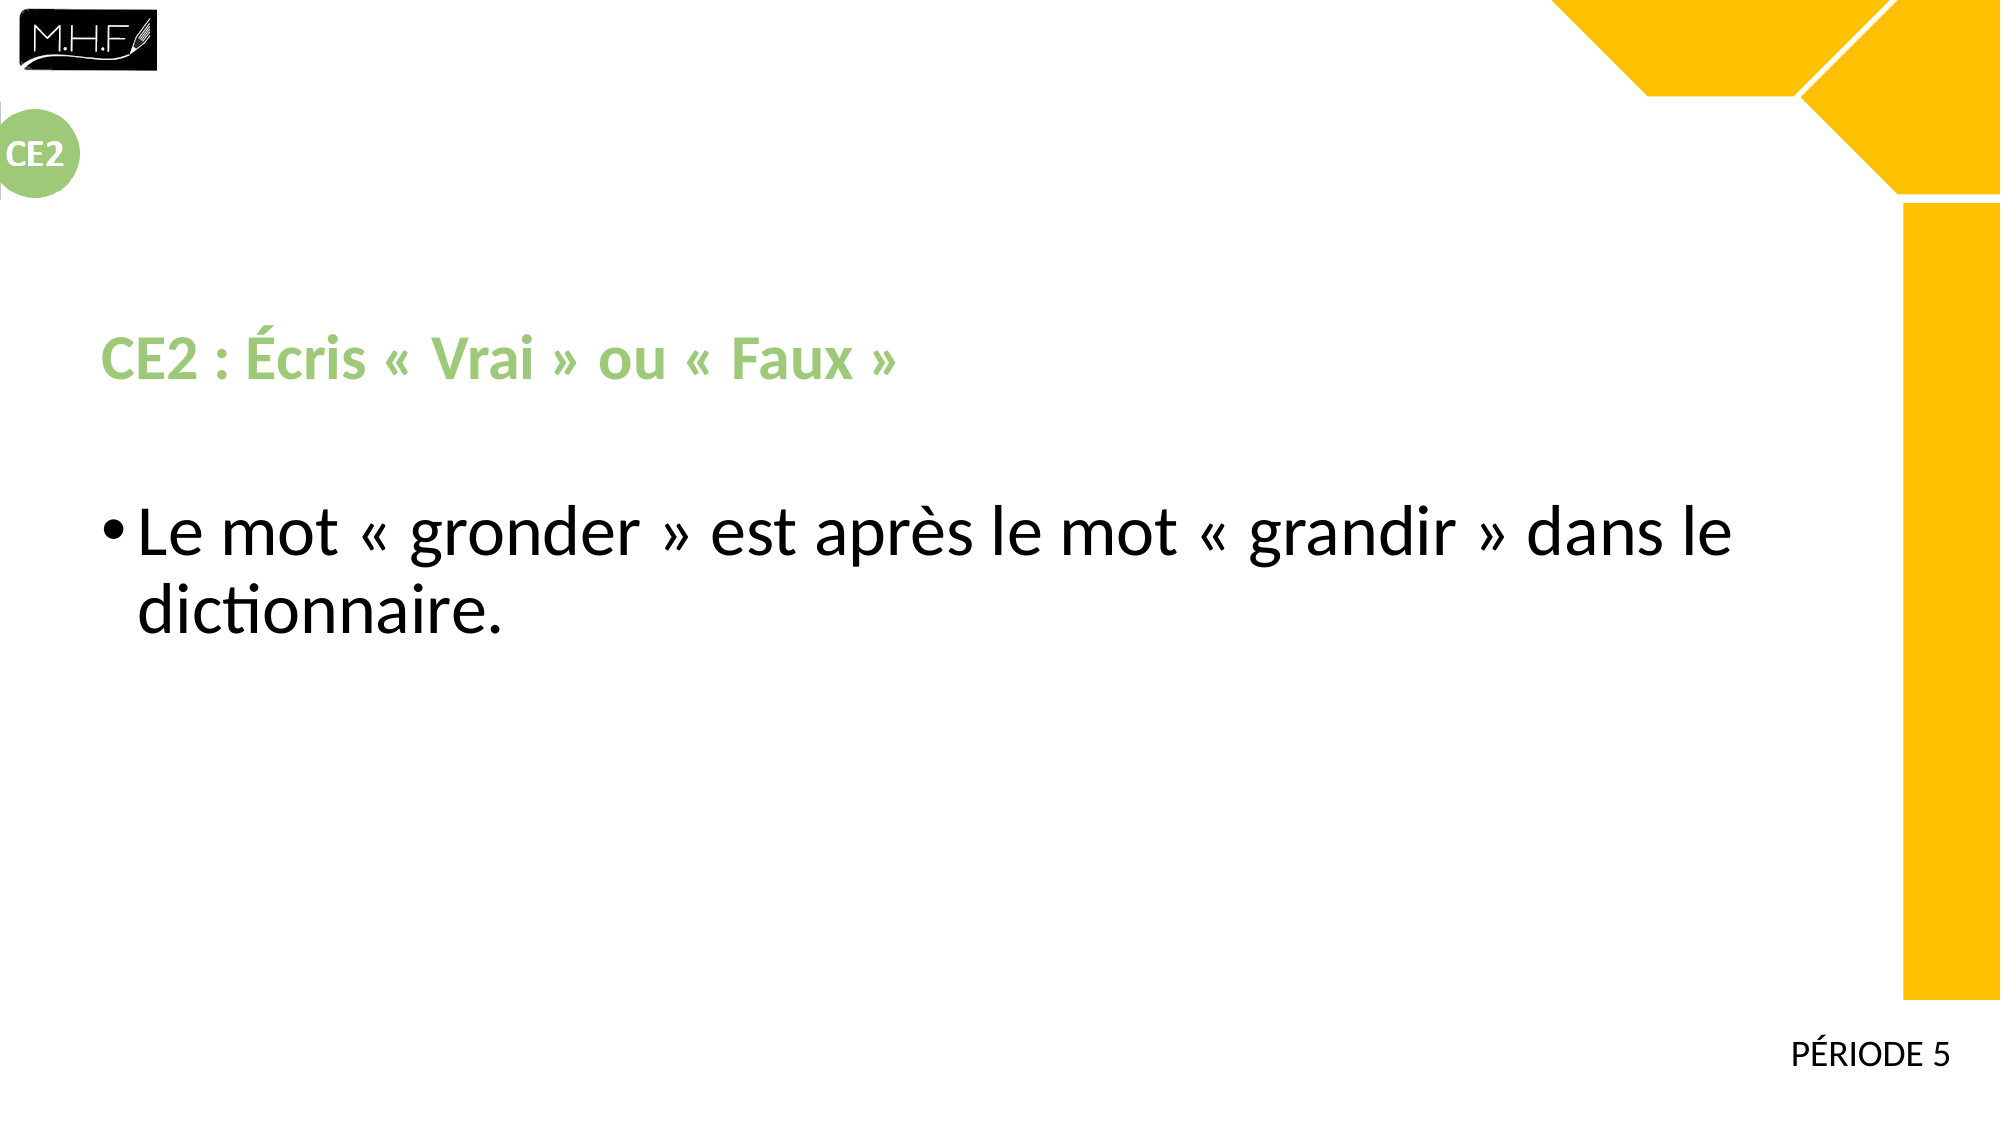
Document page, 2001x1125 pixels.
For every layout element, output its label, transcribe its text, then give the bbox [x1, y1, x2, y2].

picture [0, 102, 86, 200]
text_box PÉRIODE 5 [1362, 1021, 1967, 1082]
text_box [1549, 0, 1892, 98]
text_box CE2 : Écris « Vrai » ou « Faux » Le mot « gronder » est après le mot « grandir » dans le dictionnaire. [86, 316, 1918, 659]
text_box [1799, 0, 2000, 196]
text_box [1902, 202, 2000, 1001]
picture [16, 7, 157, 74]
